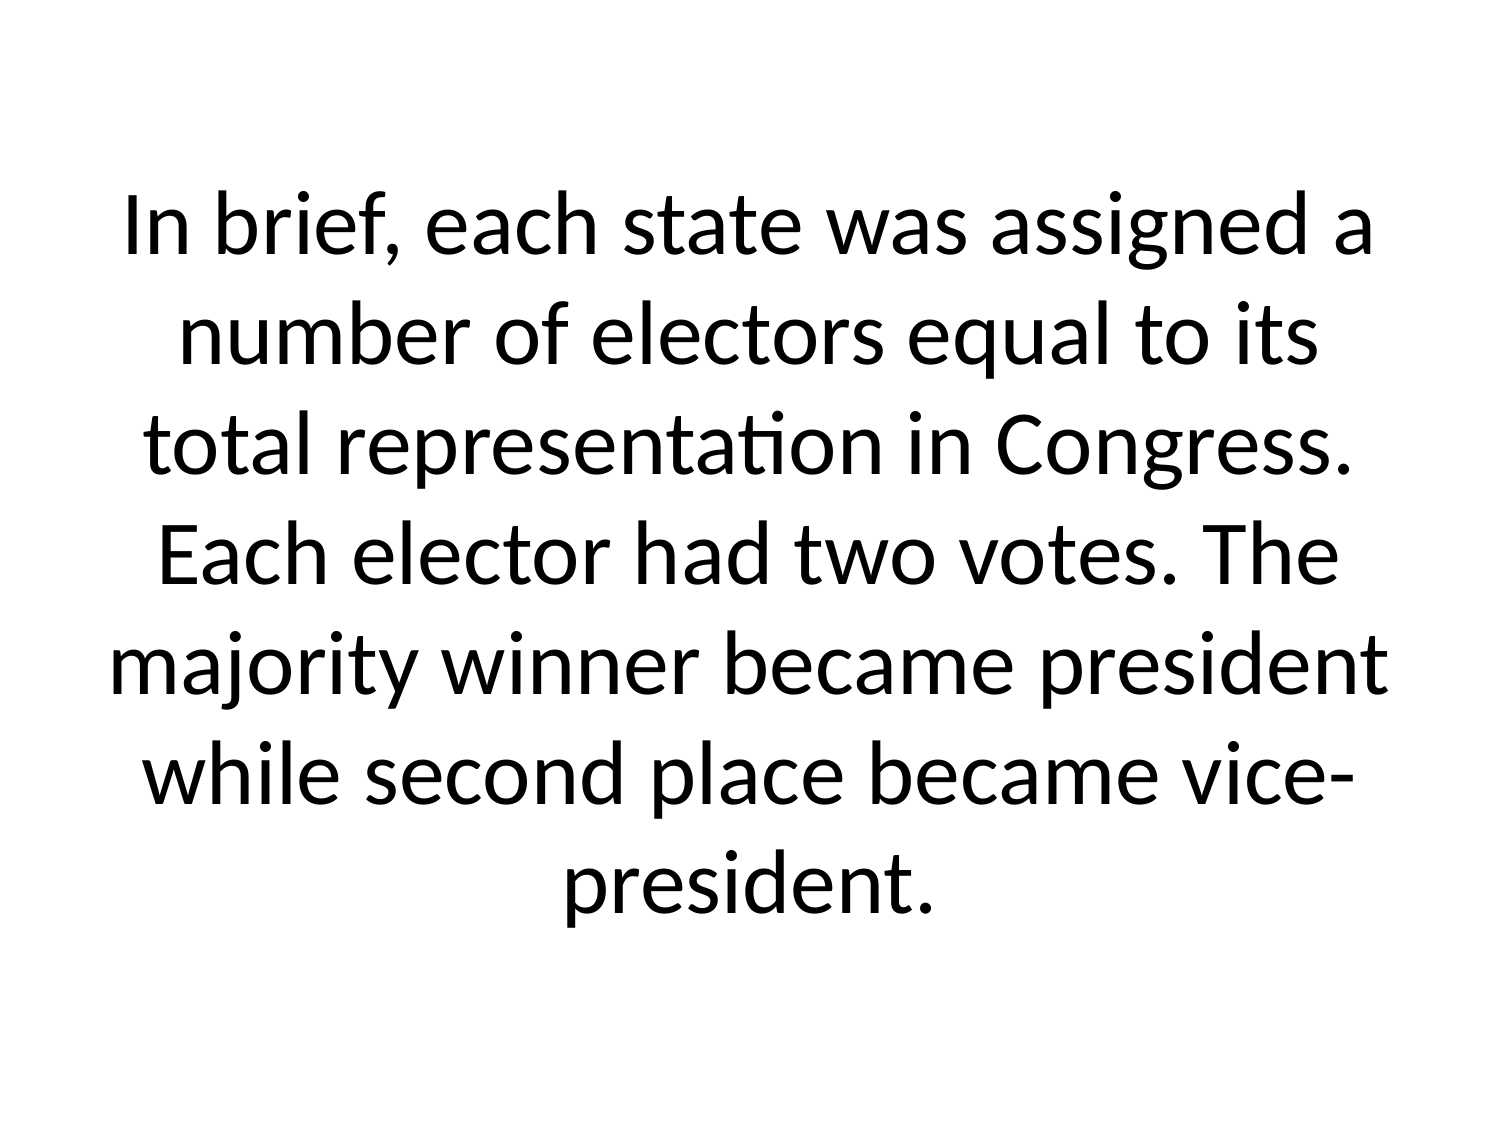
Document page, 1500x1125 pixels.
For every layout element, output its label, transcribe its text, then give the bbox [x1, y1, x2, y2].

title In brief, each state was assigned a number of electors equal to its total representation in Congress. Each elector had two votes. The majority winner became president while second place became vice-president. [74, 44, 1426, 1051]
